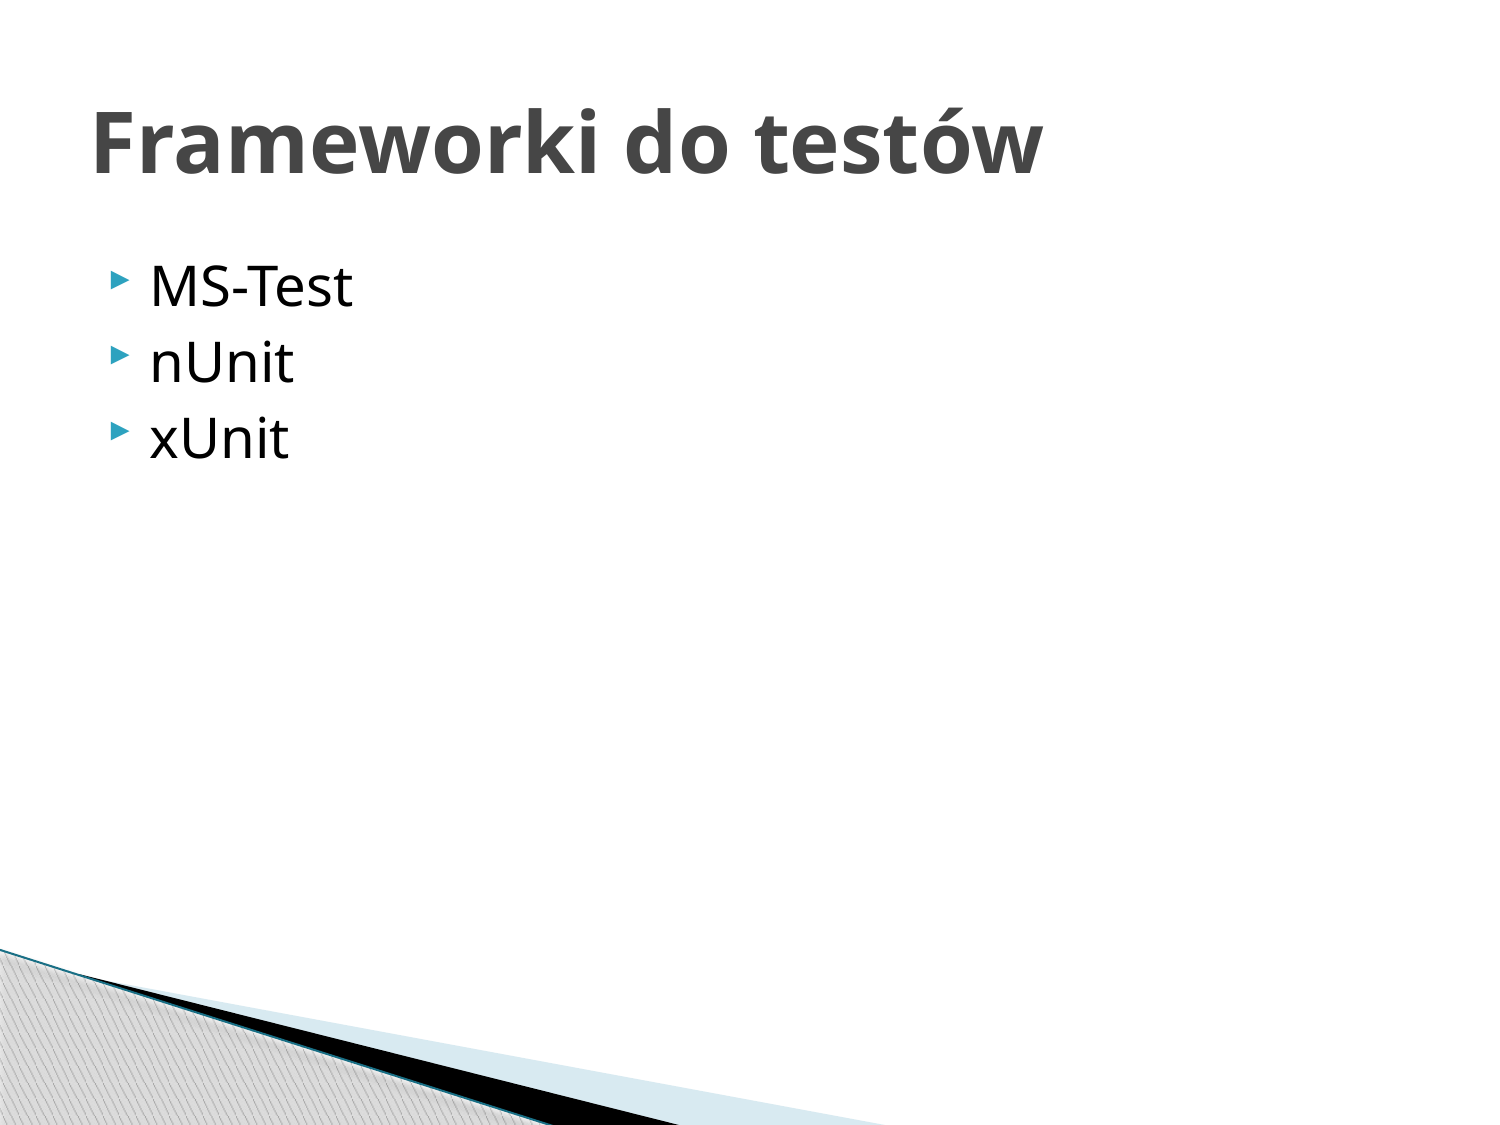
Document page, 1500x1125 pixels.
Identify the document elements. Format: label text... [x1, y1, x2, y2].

list MS-Test nUnit xUnit [75, 243, 1425, 986]
title Frameworki do testów [75, 45, 1425, 233]
